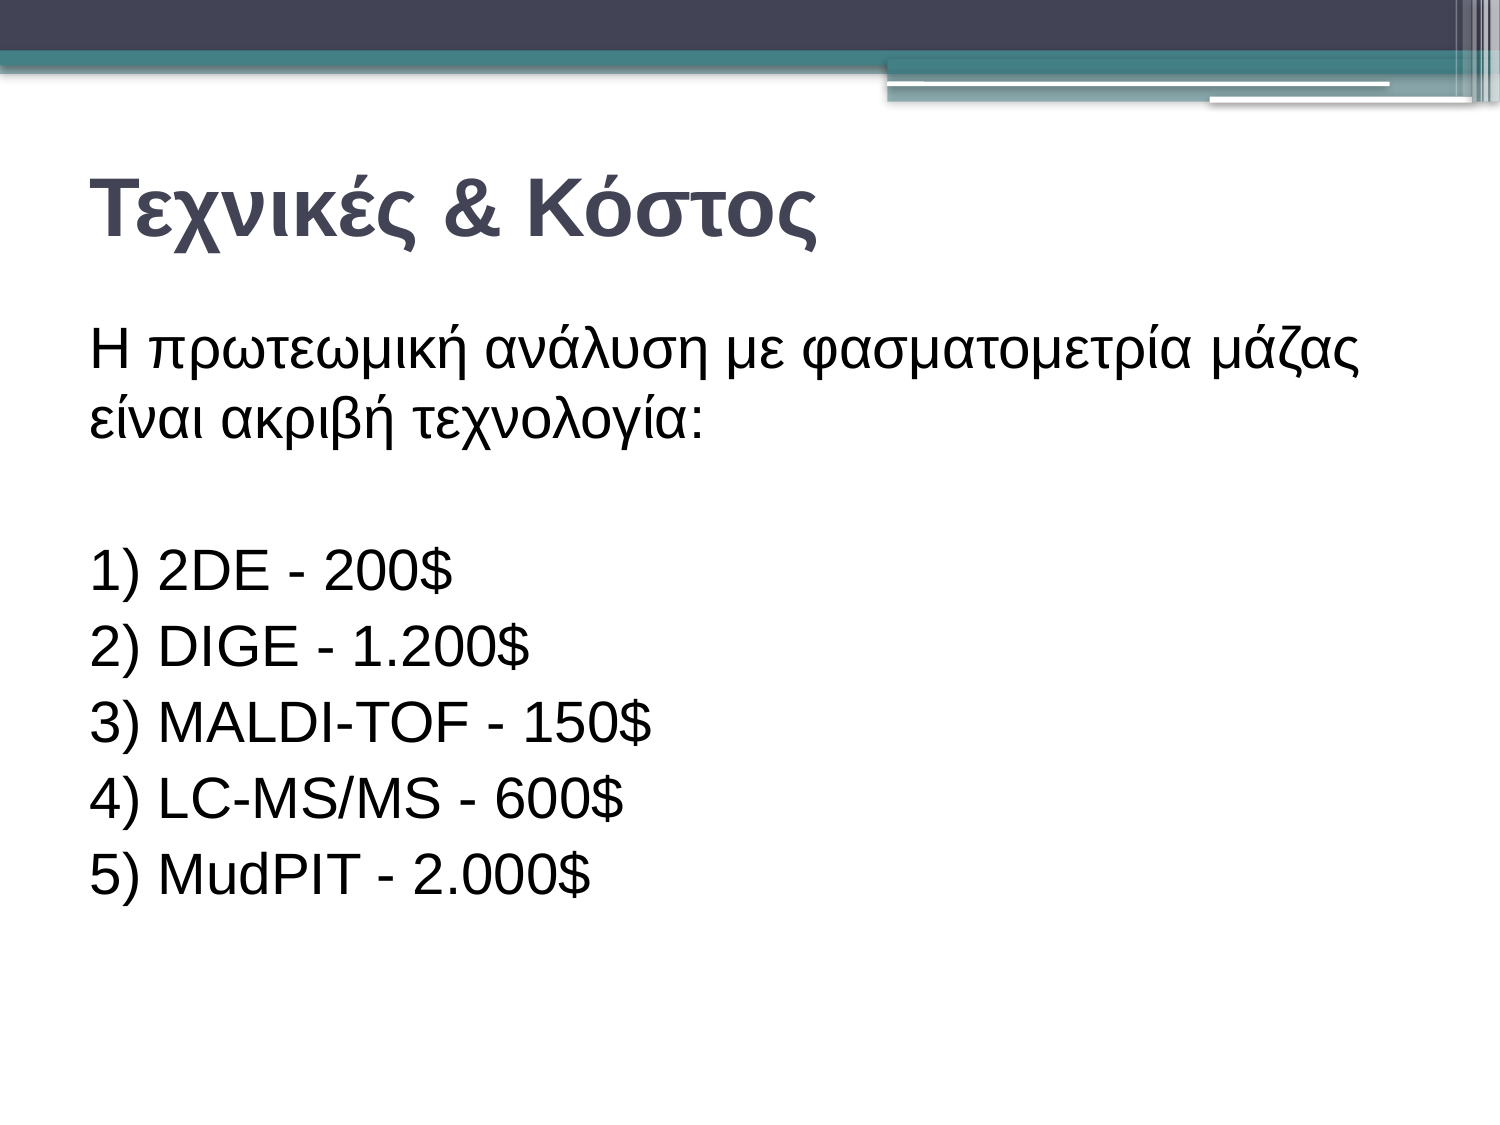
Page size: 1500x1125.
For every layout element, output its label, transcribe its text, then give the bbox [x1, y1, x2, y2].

list Η πρωτεωμική ανάλυση με φασματομετρία μάζας είναι ακριβή τεχνολογία: 1) 2DE - 200$ 2) DIGE - 1.200$ 3) MALDI-TOF - 150$ 4) LC-MS/MS - 600$ 5) MudPIT - 2.000$ [75, 302, 1425, 1079]
title Τεχνικές & Κόστος [75, 115, 1425, 291]
